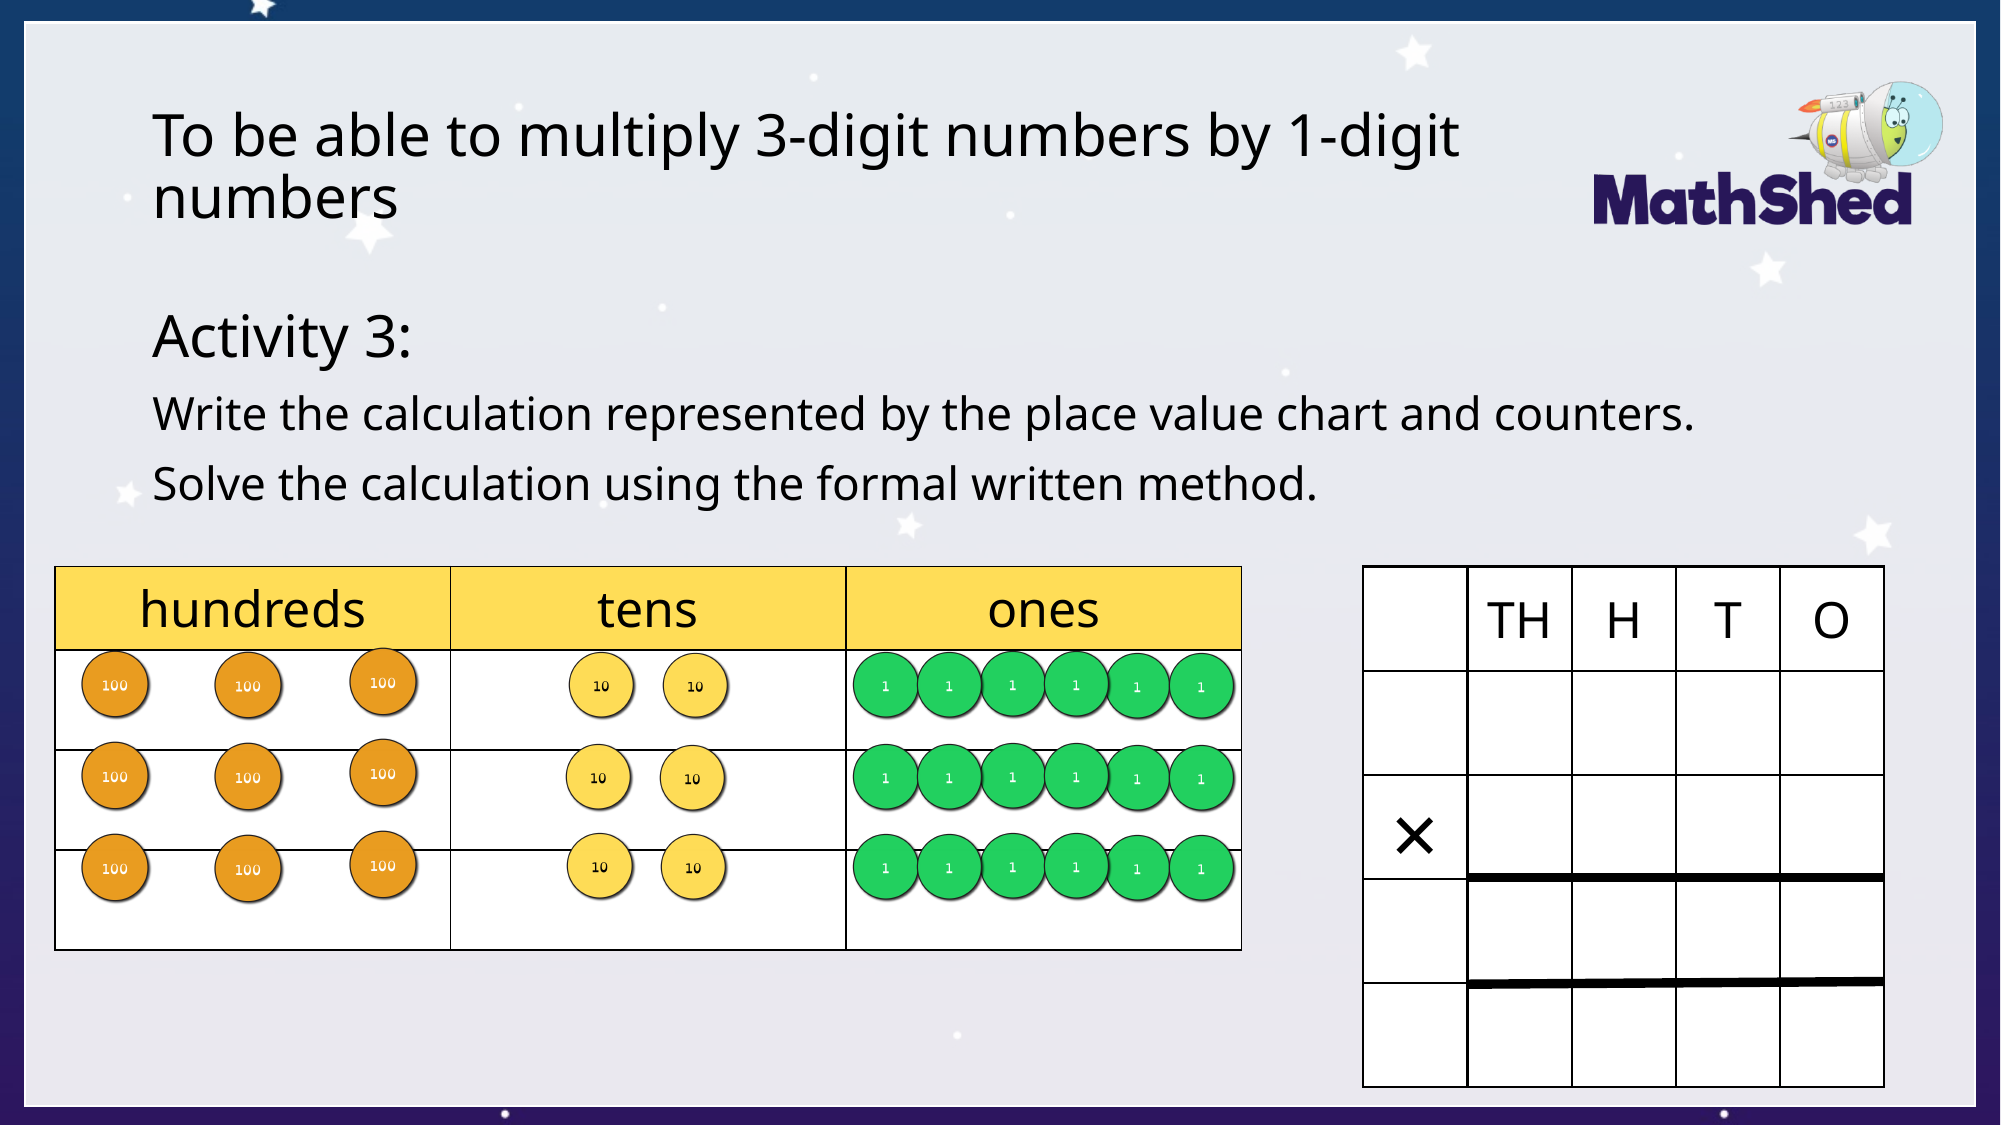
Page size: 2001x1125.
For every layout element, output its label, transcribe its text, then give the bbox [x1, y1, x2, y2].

text_box TH [1467, 565, 1571, 670]
text_box [1467, 878, 1571, 979]
text_box [1362, 878, 1467, 982]
text_box [1675, 987, 1779, 1088]
text_box [1362, 670, 1467, 774]
text_box [1362, 565, 1467, 670]
table_cell [451, 651, 845, 749]
text_box [1571, 670, 1675, 774]
table_cell [56, 751, 450, 849]
text_box H [1571, 565, 1675, 670]
table_cell [56, 651, 450, 749]
table_cell [847, 851, 1241, 949]
text_box [1364, 980, 1470, 1087]
text_box [1467, 670, 1571, 774]
table_header ones [847, 567, 1241, 649]
table_header tens [451, 567, 845, 649]
text_box [1467, 989, 1571, 1088]
table_cell [56, 851, 450, 949]
text_box [1571, 988, 1675, 1088]
table_cell [451, 751, 845, 849]
title To be able to multiply 3-digit numbers by 1-digit numbers [137, 59, 1578, 278]
text_box [1467, 774, 1571, 873]
text_box T [1675, 565, 1779, 670]
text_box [1467, 981, 1885, 985]
text_box [1496, 387, 1648, 540]
table_cell [847, 651, 1241, 749]
list Activity 3: Write the calculation represented by the place value chart and counters. Solve the calculation using the formal written method. [137, 299, 1863, 1014]
text_box [1675, 774, 1779, 873]
text_box [1779, 987, 1885, 1088]
text_box O [1779, 565, 1885, 670]
text_box [1571, 774, 1675, 873]
text_box [1779, 878, 1885, 977]
text_box [1675, 670, 1779, 774]
table_header hundreds [56, 567, 450, 649]
text_box [1779, 670, 1885, 774]
picture [0, 0, 2001, 1125]
text_box [1571, 882, 1675, 978]
table_cell [451, 851, 845, 949]
text_box × [1362, 774, 1467, 878]
table_cell [847, 751, 1241, 849]
text_box [1779, 774, 1885, 877]
text_box [1675, 882, 1779, 978]
